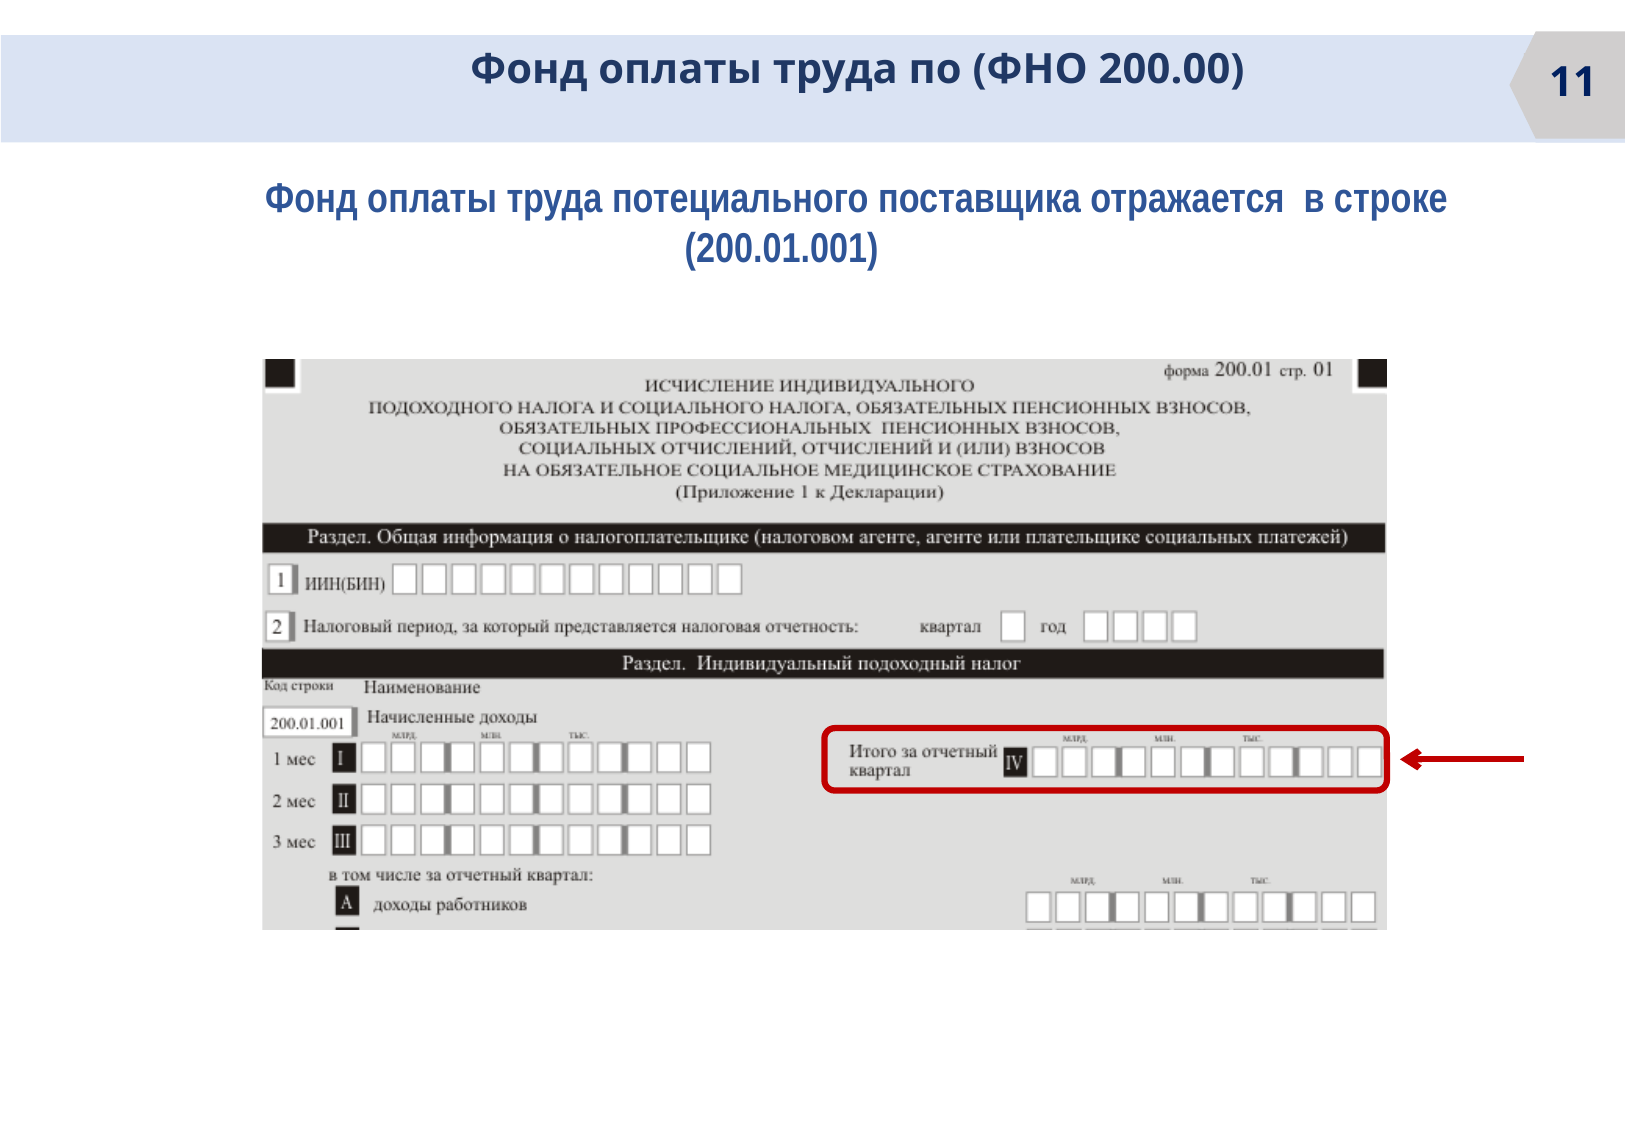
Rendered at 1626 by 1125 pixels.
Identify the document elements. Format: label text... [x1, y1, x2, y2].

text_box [261, 359, 1524, 930]
text_box Фонд оплаты труда потециального поставщика отражается в строке (200.01.001) [53, 162, 1510, 278]
text_box [1532, 30, 1625, 35]
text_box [0, 35, 1625, 143]
